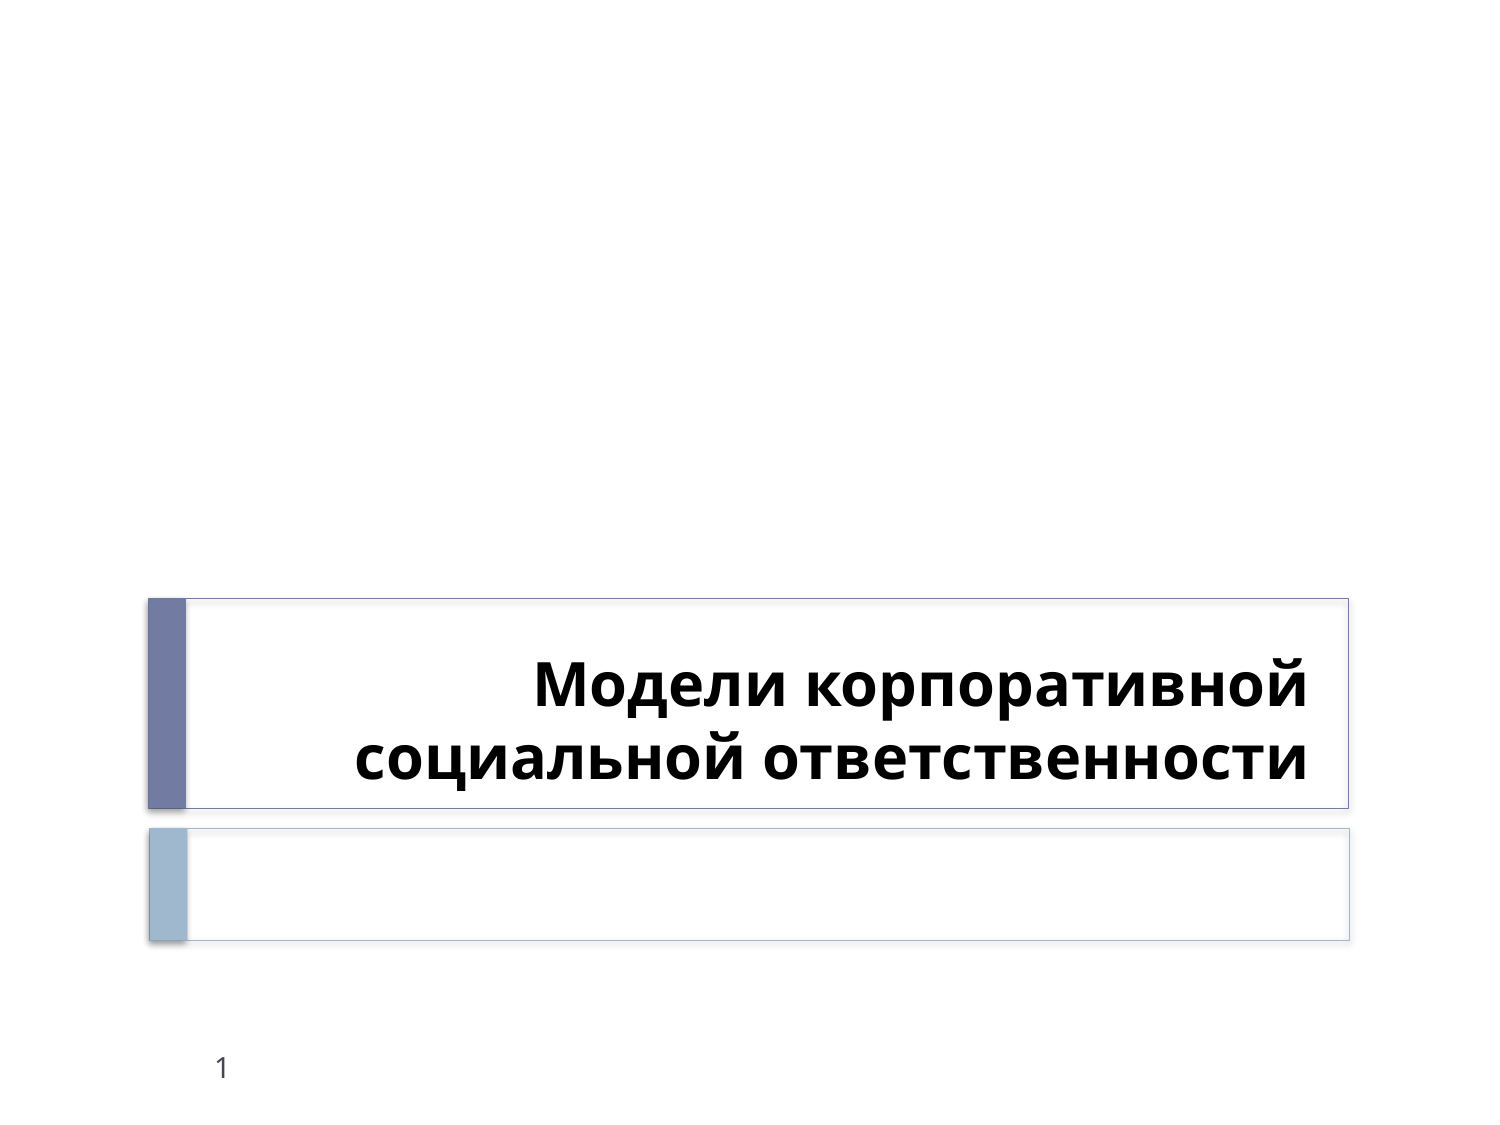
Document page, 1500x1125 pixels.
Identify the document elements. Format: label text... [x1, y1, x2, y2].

slide_number 1 [199, 1042, 400, 1103]
title Модели корпоративной социальной ответственности [200, 637, 1325, 800]
